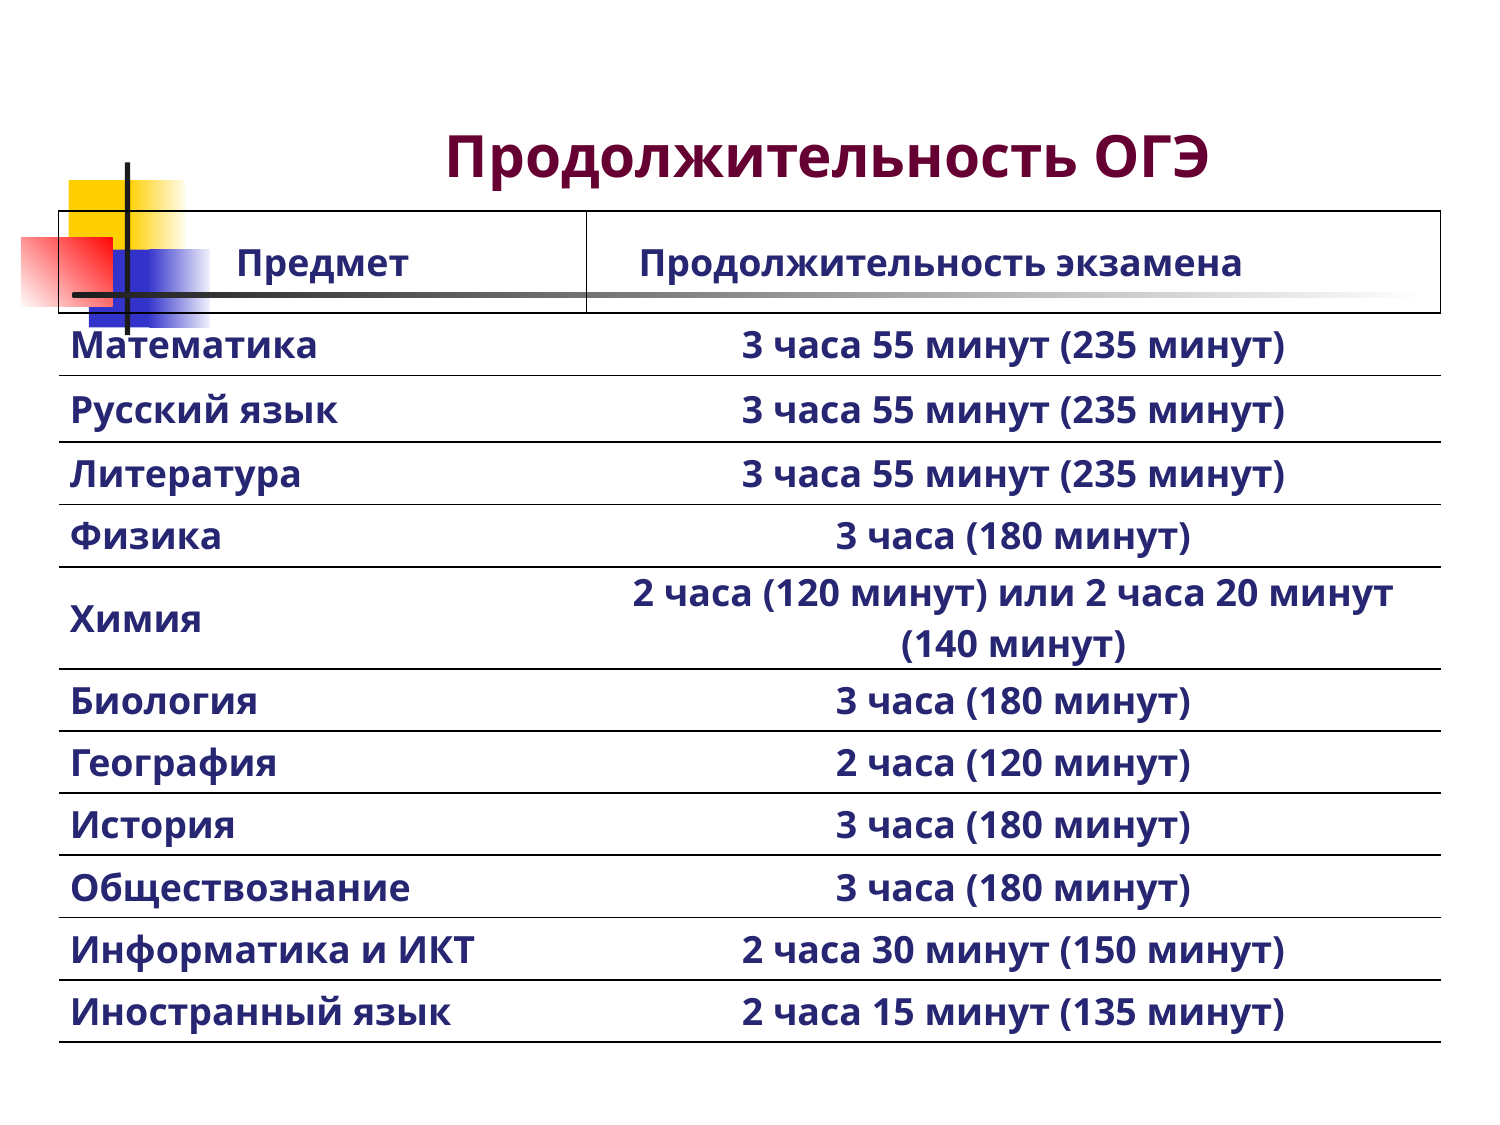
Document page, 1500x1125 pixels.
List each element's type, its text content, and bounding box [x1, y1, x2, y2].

table_cell 2 часа (120 минут) [587, 732, 1441, 792]
table_cell 3 часа (180 минут) [587, 794, 1441, 854]
table_cell 3 часа 55 минут (235 минут) [587, 376, 1441, 441]
table_cell 3 часа (180 минут) [587, 856, 1441, 917]
table_cell 3 часа 55 минут (235 минут) [587, 443, 1441, 504]
table_cell История [59, 794, 587, 854]
table_cell Химия [59, 568, 587, 668]
table_cell Информатика и ИКТ [59, 918, 587, 979]
table_cell 2 часа (120 минут) или 2 часа 20 минут (140 минут) [587, 568, 1441, 668]
table_cell 3 часа (180 минут) [587, 505, 1441, 566]
table_cell Физика [59, 505, 587, 566]
table_cell География [59, 732, 587, 792]
table_cell 3 часа (180 минут) [587, 670, 1441, 730]
table_cell 2 часа 30 минут (150 минут) [587, 918, 1441, 979]
table_cell Русский язык [59, 376, 587, 441]
table_cell Математика [59, 314, 587, 375]
table_cell Обществознание [59, 856, 587, 917]
table_header Предмет [59, 212, 586, 312]
table_cell 2 часа 15 минут (135 минут) [587, 981, 1441, 1041]
table_cell Литература [59, 443, 587, 504]
table_cell 3 часа 55 минут (235 минут) [587, 314, 1441, 375]
table_cell Иностранный язык [59, 981, 587, 1041]
title Продолжительность ОГЭ [188, 35, 1468, 197]
table_header Продолжительность экзамена [587, 212, 1440, 312]
table_cell Биология [59, 670, 587, 730]
